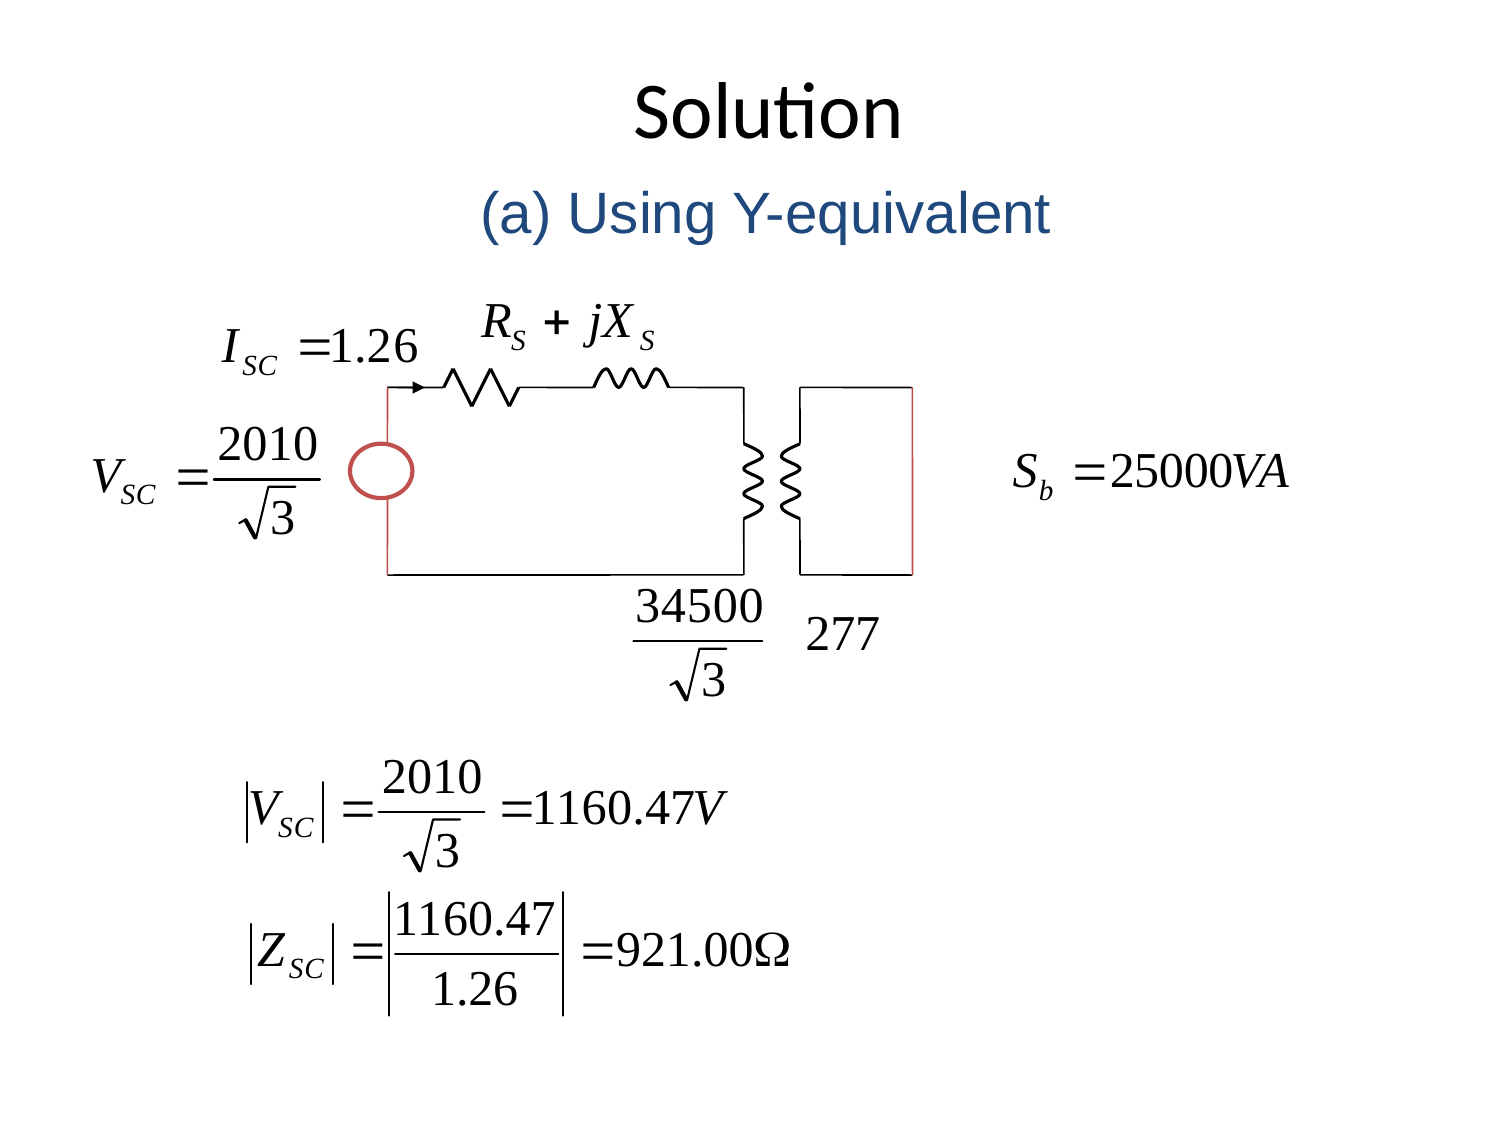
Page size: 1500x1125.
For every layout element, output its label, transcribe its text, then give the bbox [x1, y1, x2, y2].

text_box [212, 312, 426, 388]
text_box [237, 745, 738, 884]
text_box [241, 882, 801, 1026]
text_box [349, 368, 913, 576]
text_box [471, 286, 665, 363]
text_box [87, 412, 332, 551]
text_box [624, 574, 772, 713]
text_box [1003, 436, 1301, 513]
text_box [797, 603, 891, 663]
title Solution [62, 50, 1475, 163]
text_box (a) Using Y-equivalent [99, 167, 1433, 253]
